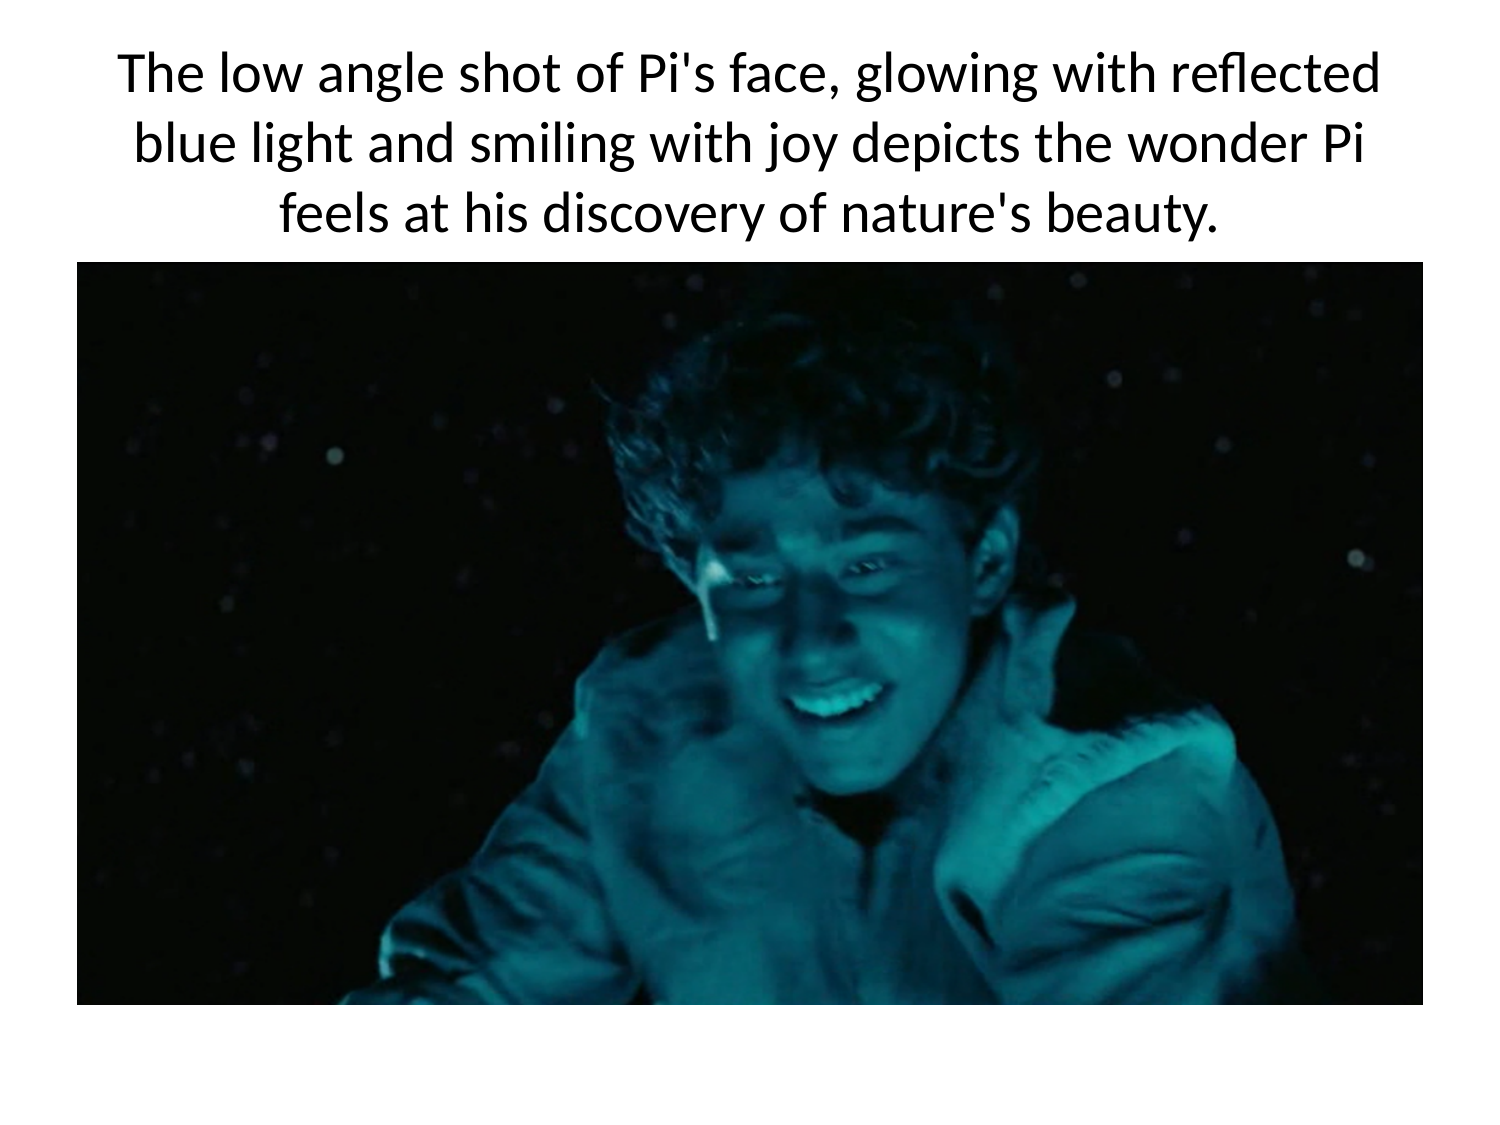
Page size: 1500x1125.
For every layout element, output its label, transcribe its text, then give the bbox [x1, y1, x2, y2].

title The low angle shot of Pi's face, glowing with reflected blue light and smiling with joy depicts the wonder Pi feels at his discovery of nature's beauty. [75, 45, 1425, 233]
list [76, 262, 1423, 1006]
